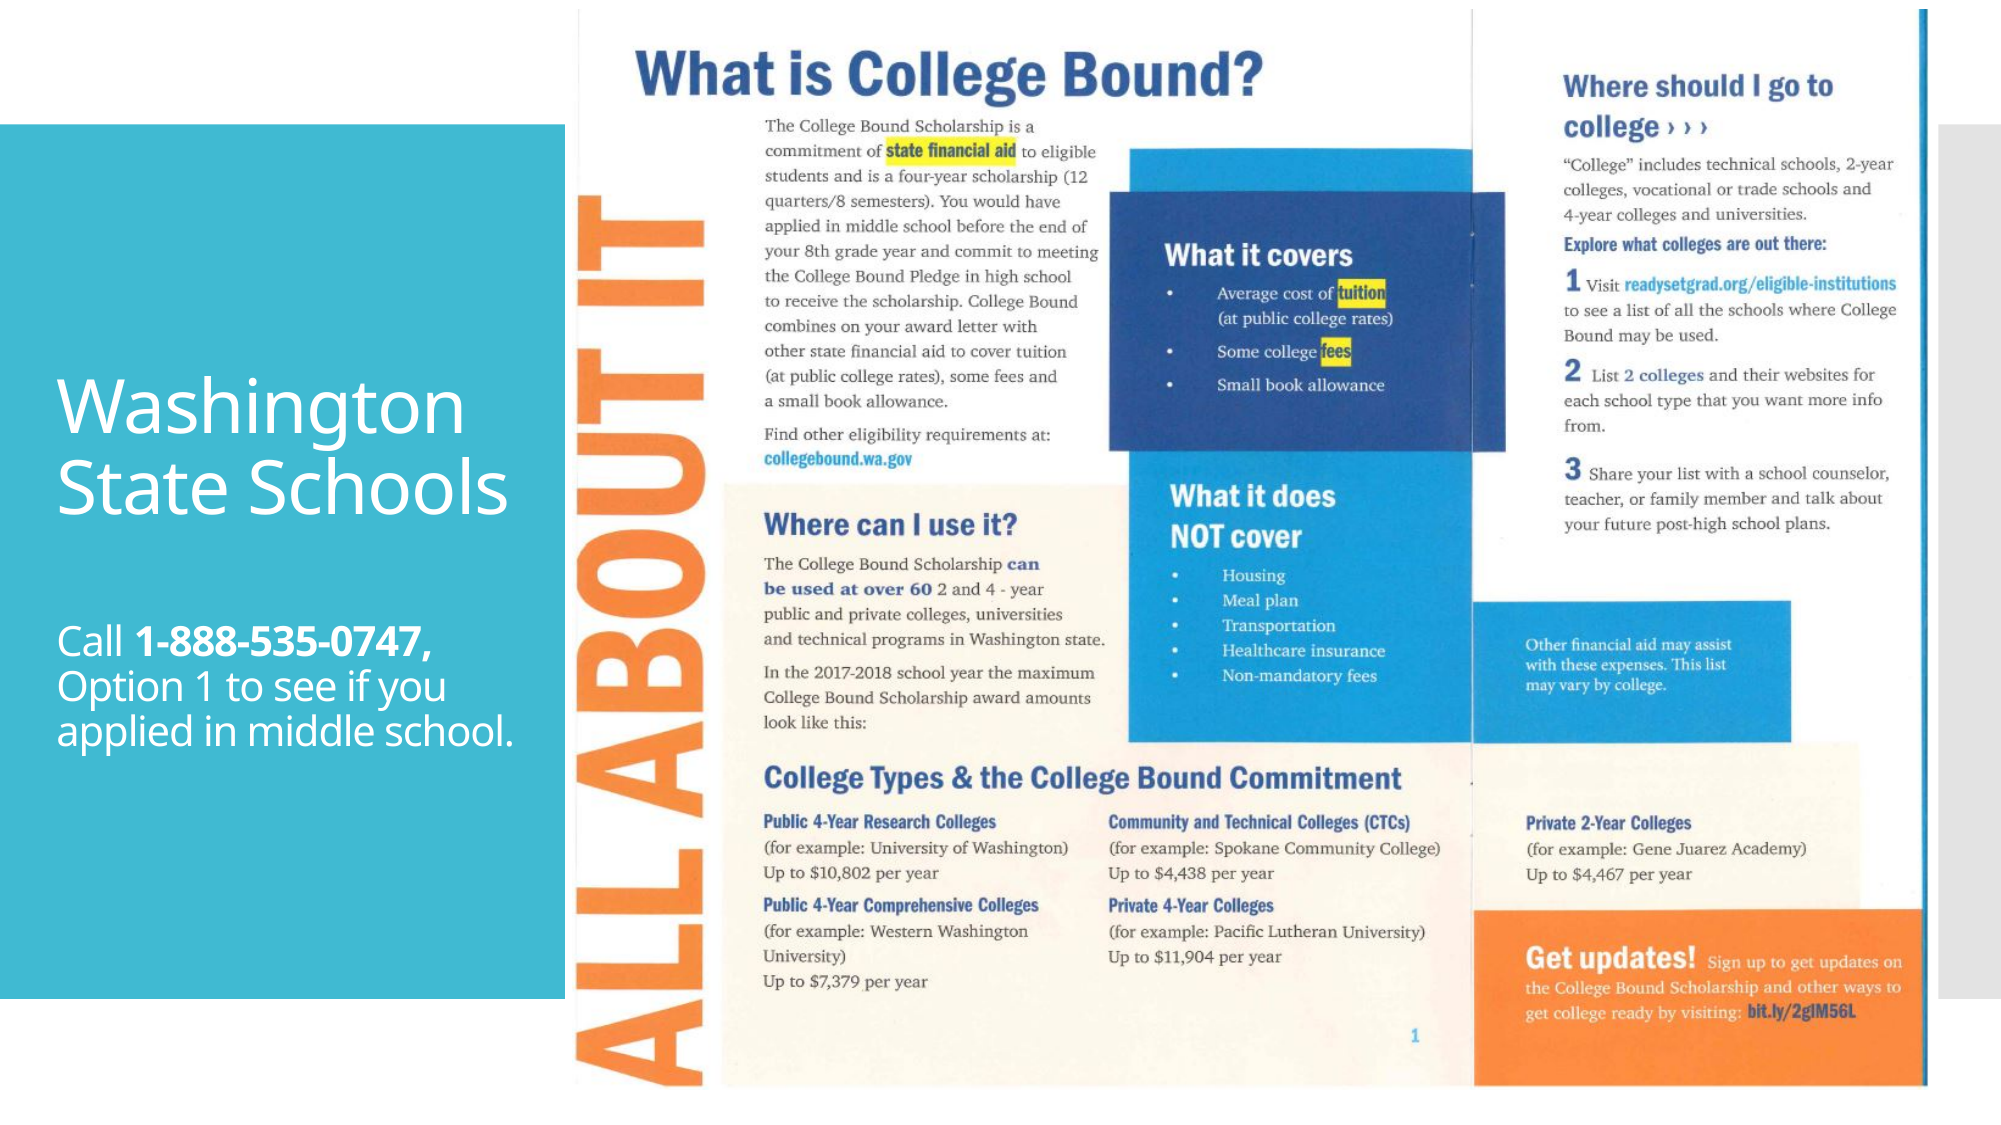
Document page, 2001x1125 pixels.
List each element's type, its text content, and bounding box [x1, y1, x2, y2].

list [572, 9, 1929, 1090]
title Washington State Schools Call 1-888-535-0747, Option 1 to see if you applied in middle school. [41, 184, 561, 940]
